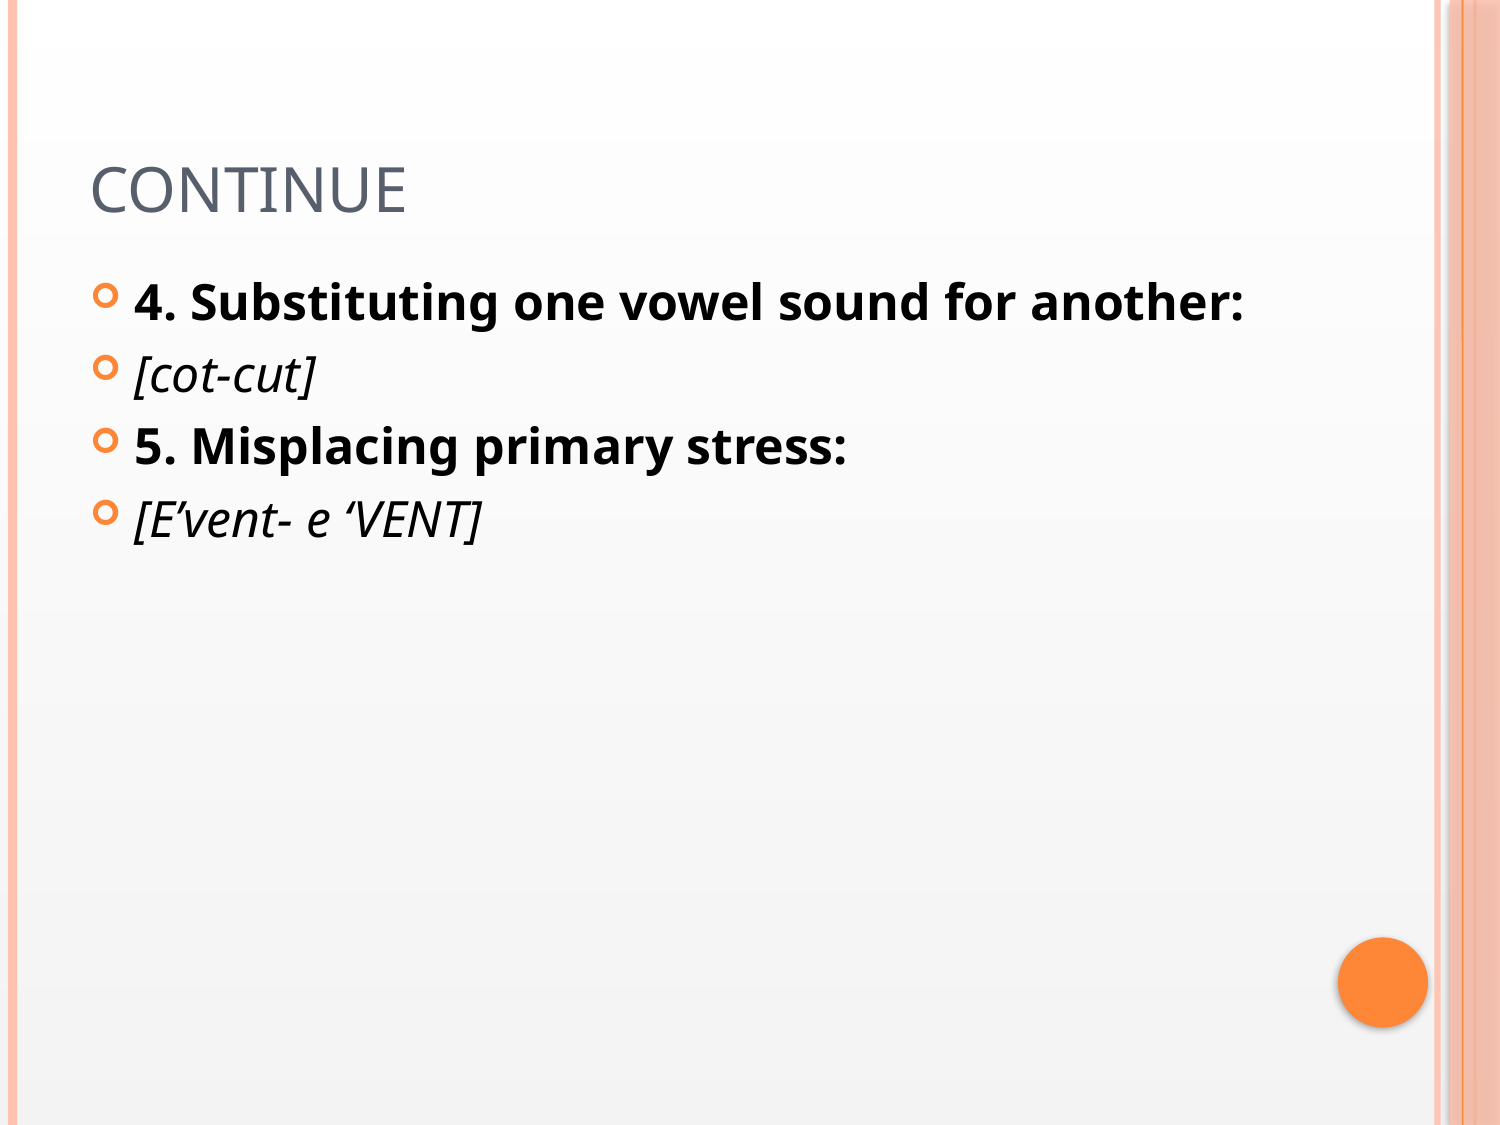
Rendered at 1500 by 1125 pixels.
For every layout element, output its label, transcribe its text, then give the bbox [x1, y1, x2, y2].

list 4. Substituting one vowel sound for another: [cot-cut] 5. Misplacing primary stress: [E’vent- e ‘VENT] [74, 262, 1301, 1063]
title continue [75, 45, 1300, 233]
